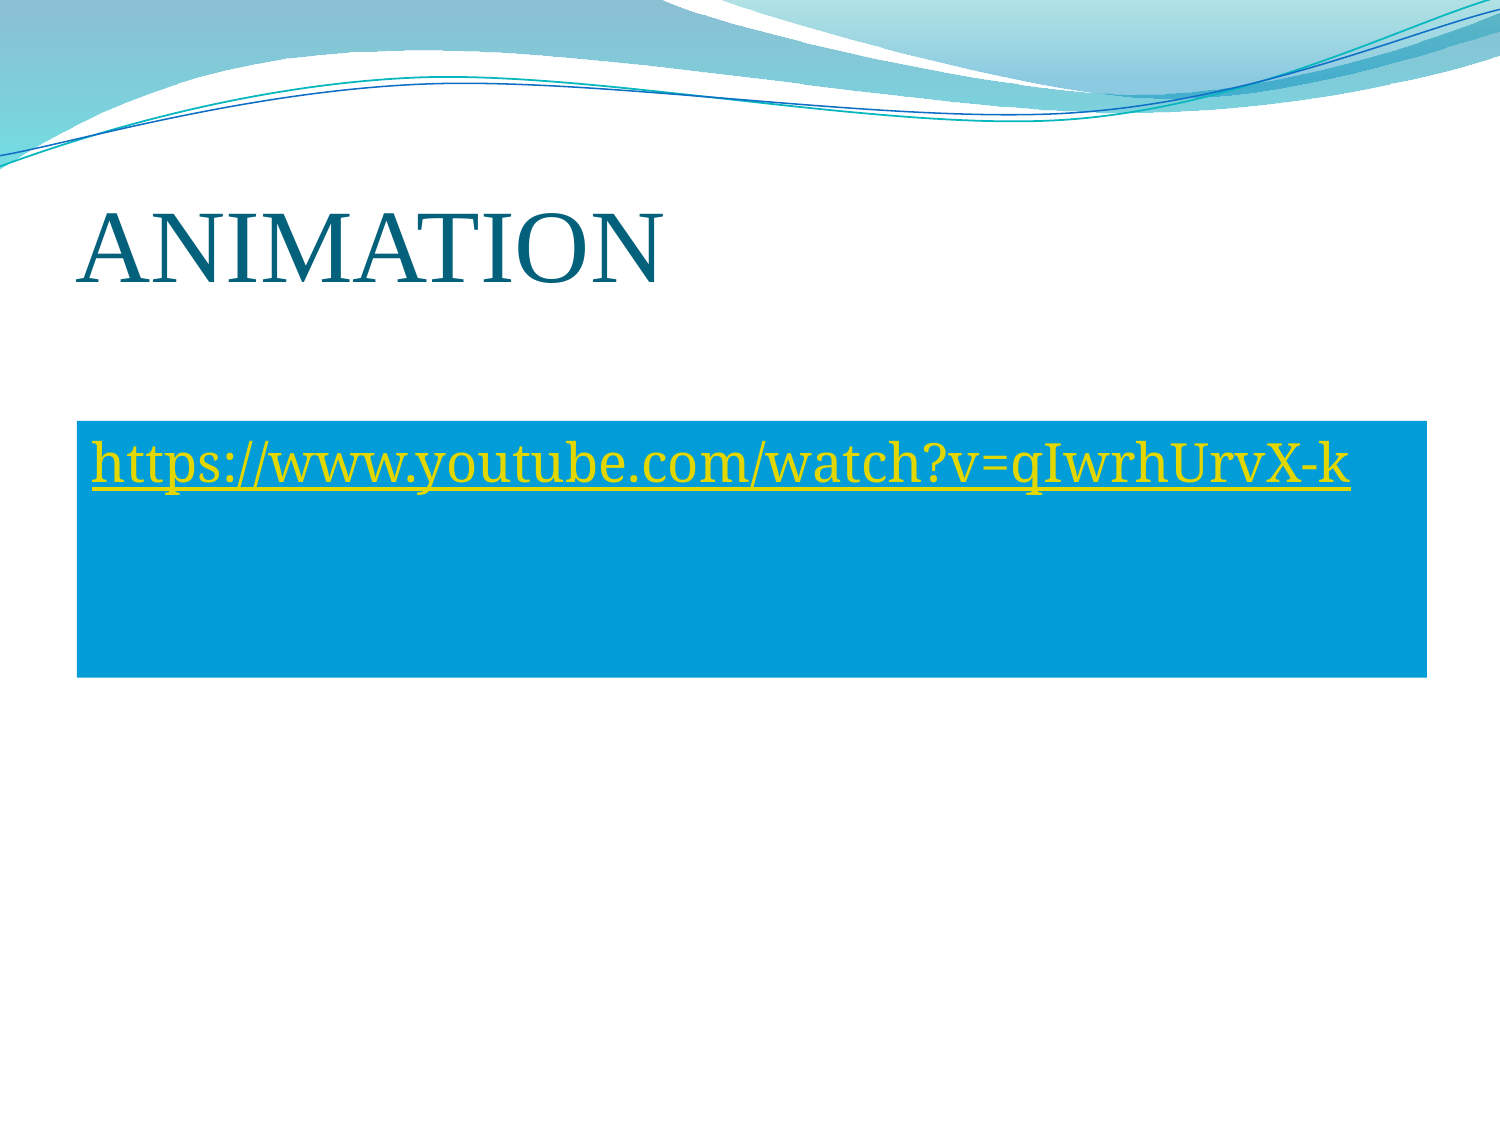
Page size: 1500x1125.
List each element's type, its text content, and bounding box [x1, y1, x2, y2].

list https://www.youtube.com/watch?v=qIwrhUrvX-k [76, 420, 1427, 678]
title ANIMATION [75, 115, 1425, 304]
